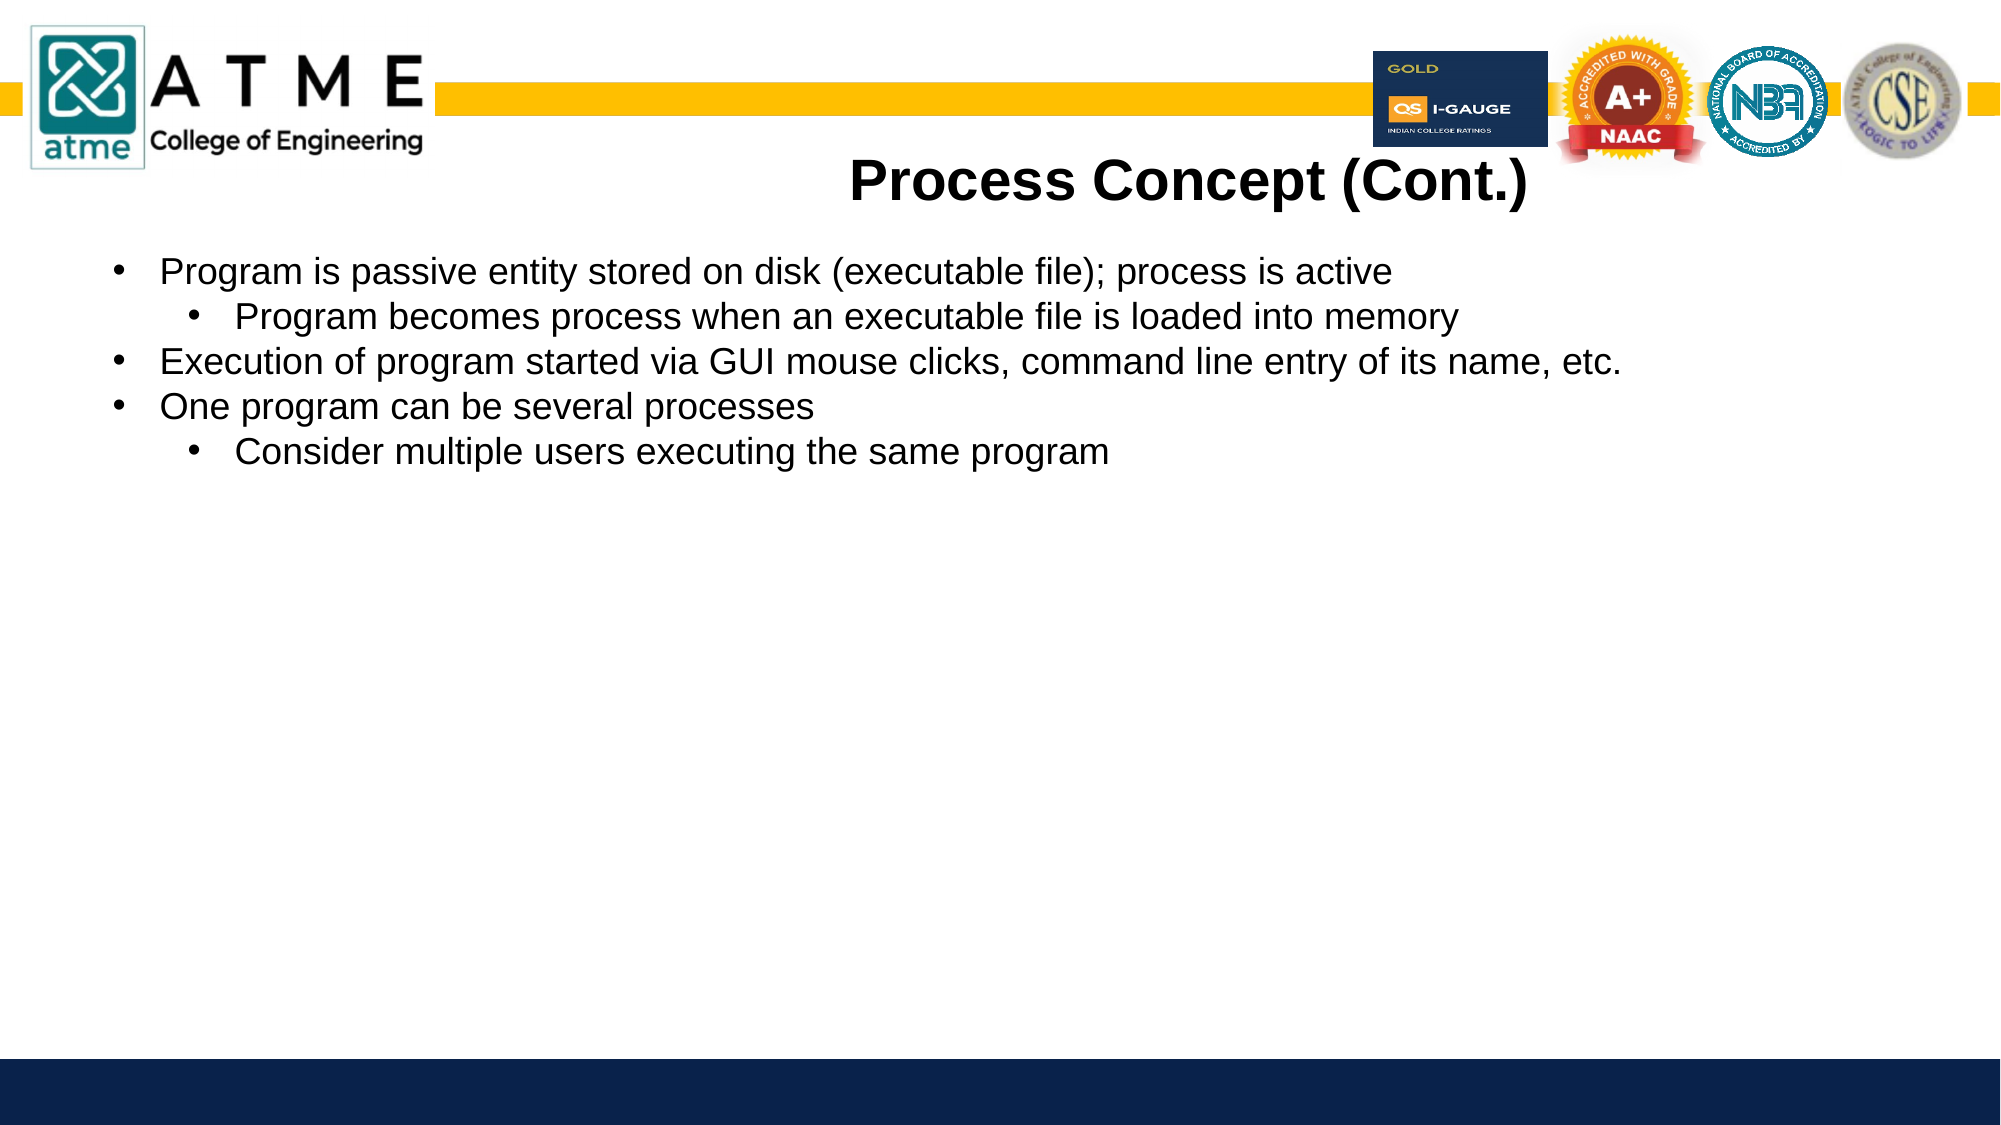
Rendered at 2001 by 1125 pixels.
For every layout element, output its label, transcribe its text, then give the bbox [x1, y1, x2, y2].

text_box Program is passive entity stored on disk (executable file); process is active Program becomes process when an executable file is loaded into memory Execution of program started via GUI mouse clicks, command line entry of its name, etc. One program can be several processes Consider multiple users executing the same program [97, 239, 1639, 570]
text_box Process Concept (Cont.) [835, 135, 1546, 220]
picture [22, 15, 435, 178]
picture [1373, 20, 1828, 180]
picture [0, 1059, 2001, 1125]
picture [1840, 26, 1968, 176]
